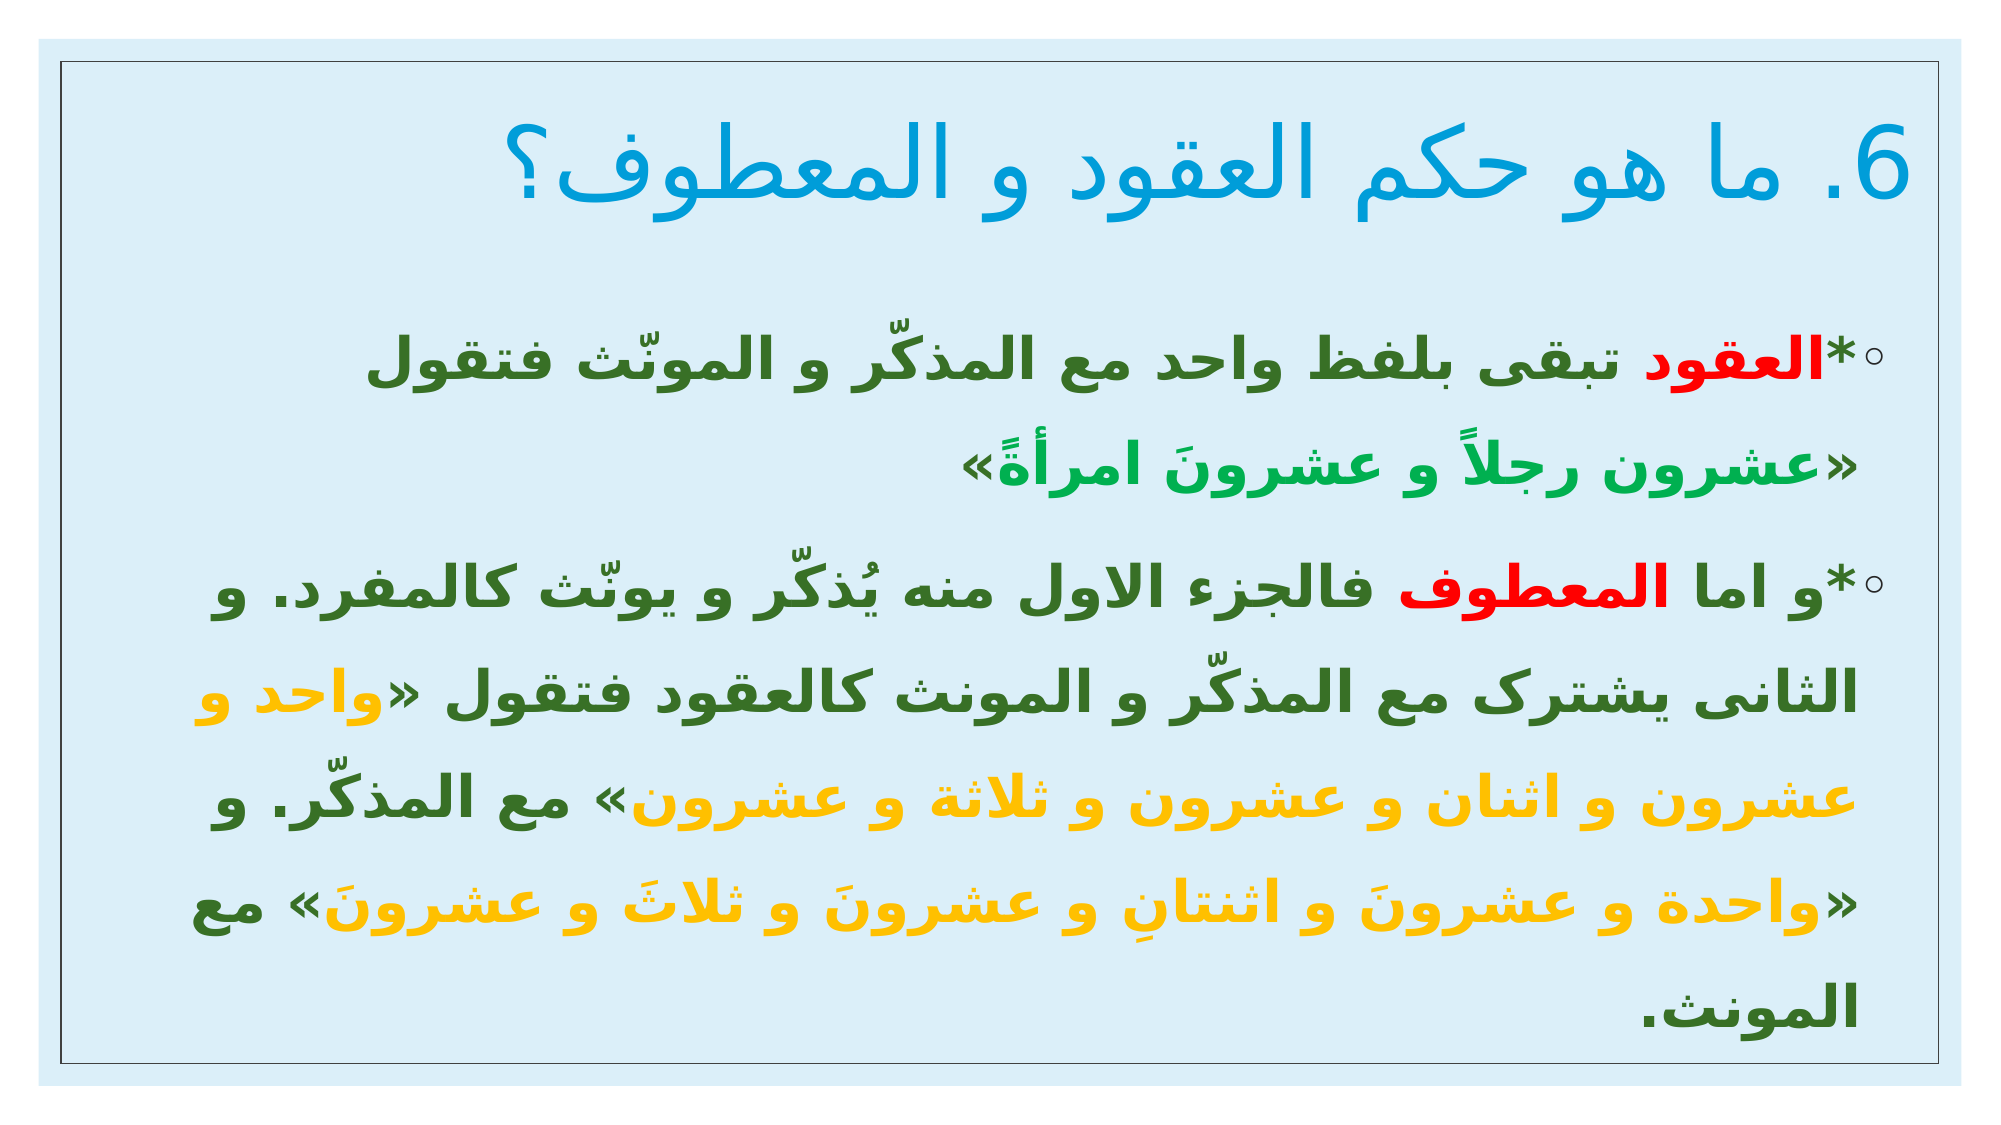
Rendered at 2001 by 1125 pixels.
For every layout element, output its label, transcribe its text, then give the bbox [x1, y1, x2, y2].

list *العقود تبقی بلفظ واحد مع المذکّر و المونّث فتقول «عشرون رجلاً و عشرونَ امرأةً» *و اما المعطوف فالجزء الاول منه یُذکّر و یونّث کالمفرد. و الثانی یشترک مع المذکّر و المونث کالعقود فتقول «واحد و عشرون و اثنان و عشرون و ثلاثة و عشرون» مع المذکّر. و «واحدة و عشرونَ و اثنتانِ و عشرونَ و ثلاثَ و عشرونَ» مع المونث. [105, 278, 1907, 604]
title 6. ما هو حکم العقود و المعطوف؟ [279, 53, 1930, 279]
